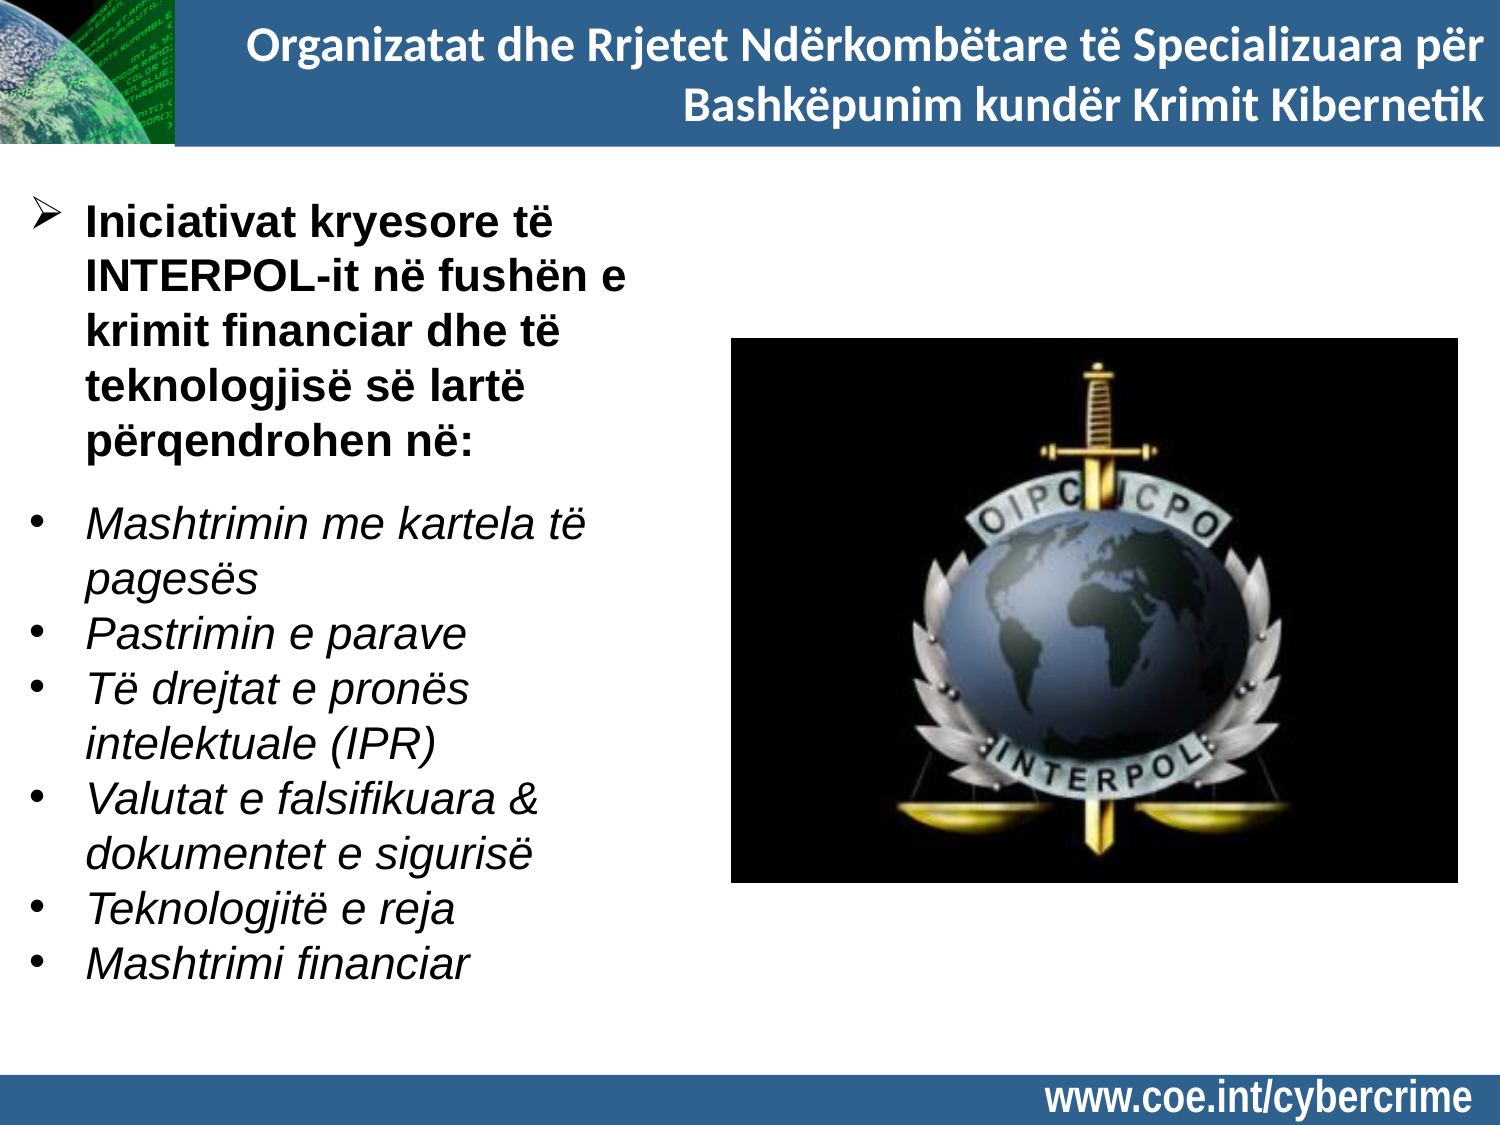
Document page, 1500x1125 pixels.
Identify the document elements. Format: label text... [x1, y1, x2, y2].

text_box [0, 1073, 1030, 1125]
text_box Iniciativat kryesore të INTERPOL-it në fushën e krimit financiar dhe të teknologjisë së lartë përqendrohen në: Mashtrimin me kartela të pagesës Pastrimin e parave Të drejtat e pronës intelektuale (IPR) Valutat e falsifikuara & dokumentet e sigurisë Teknologjitë e reja Mashtrimi financiar [14, 183, 657, 996]
text_box www.coe.int/cybercrime [1030, 1059, 1500, 1125]
text_box Organizatat dhe Rrjetet Ndërkombëtare të Specializuara për Bashkëpunim kundër Krimit Kibernetik [177, 0, 1500, 149]
picture [730, 338, 1458, 884]
picture [0, 0, 175, 144]
